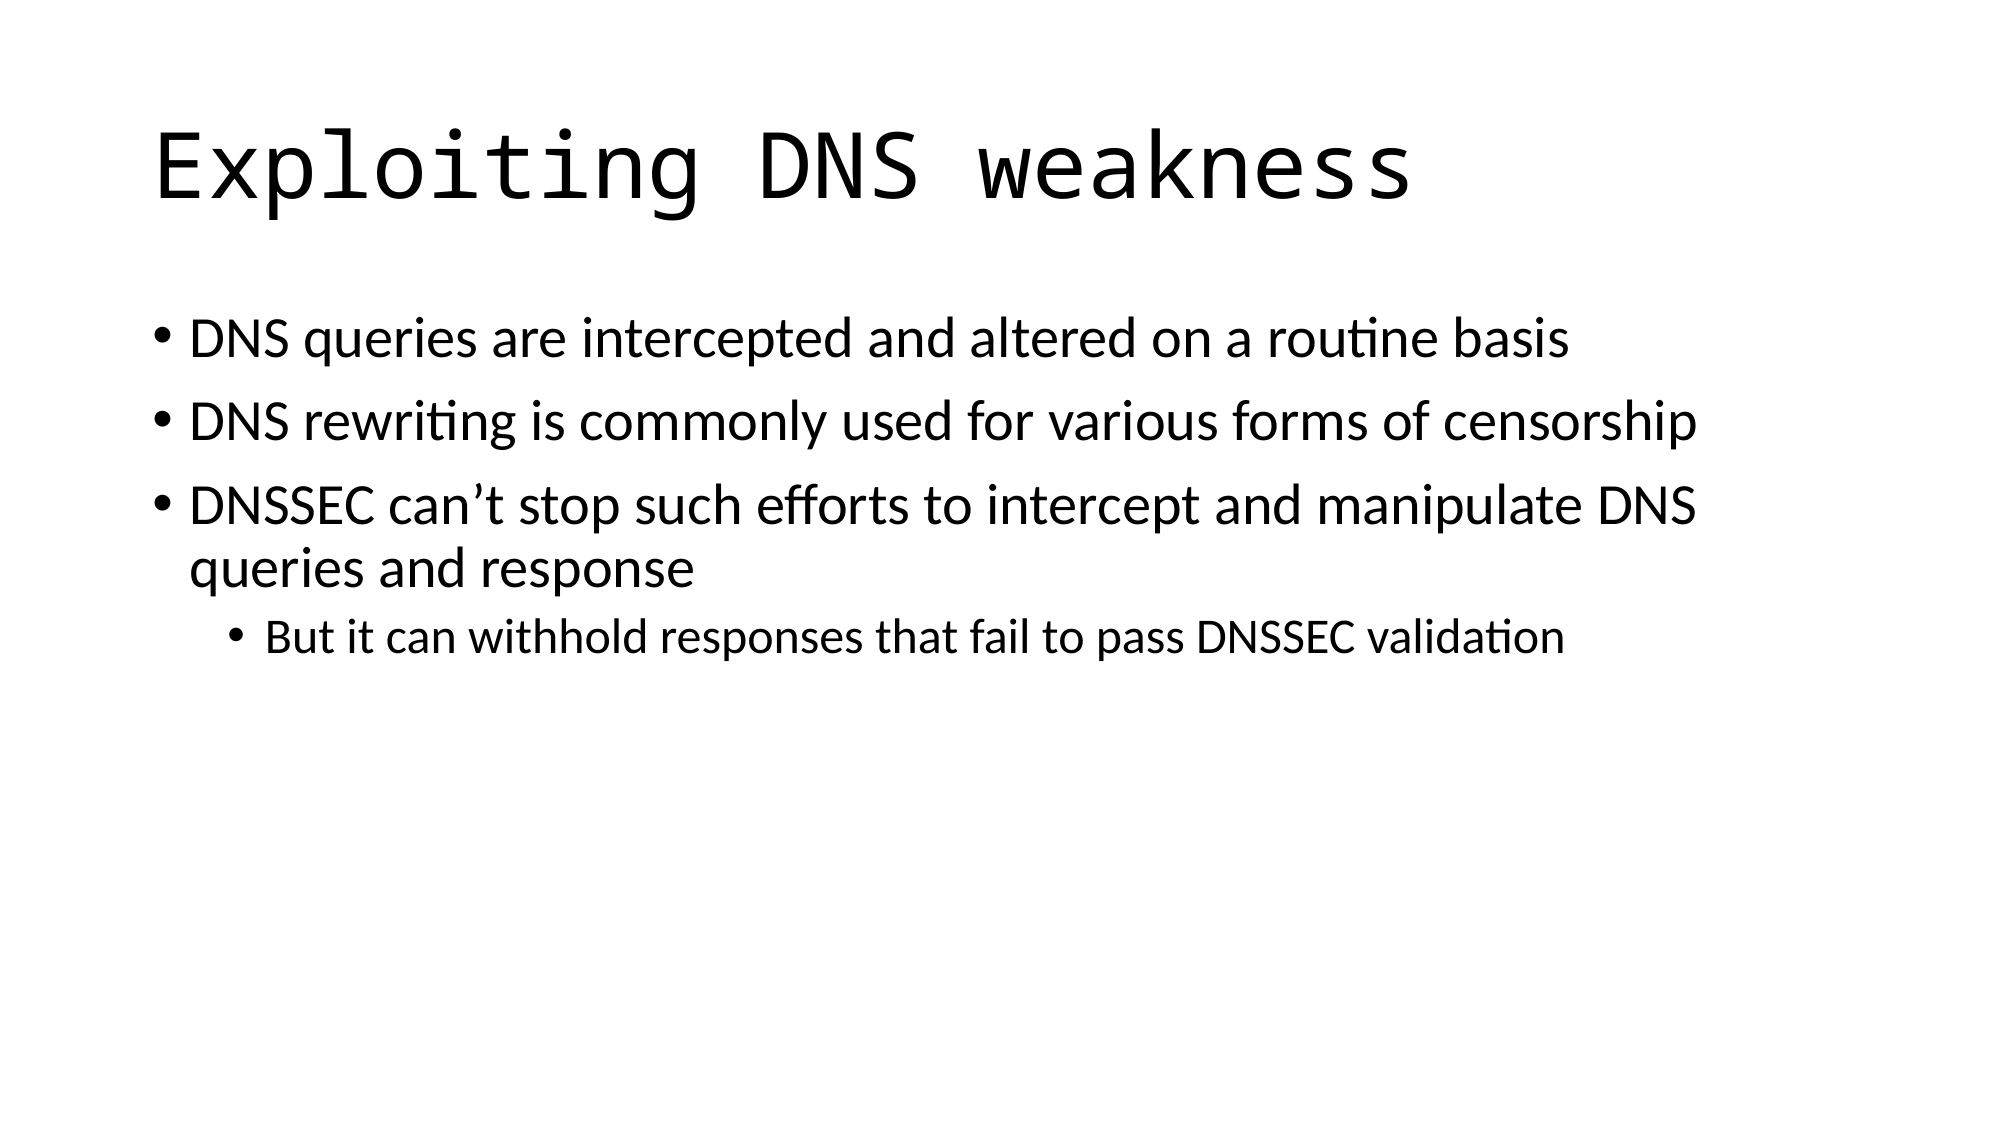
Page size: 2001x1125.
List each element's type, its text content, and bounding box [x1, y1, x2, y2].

title Exploiting DNS weakness [137, 59, 1863, 278]
list DNS queries are intercepted and altered on a routine basis DNS rewriting is commonly used for various forms of censorship DNSSEC can’t stop such efforts to intercept and manipulate DNS queries and response But it can withhold responses that fail to pass DNSSEC validation [137, 299, 1863, 1014]
